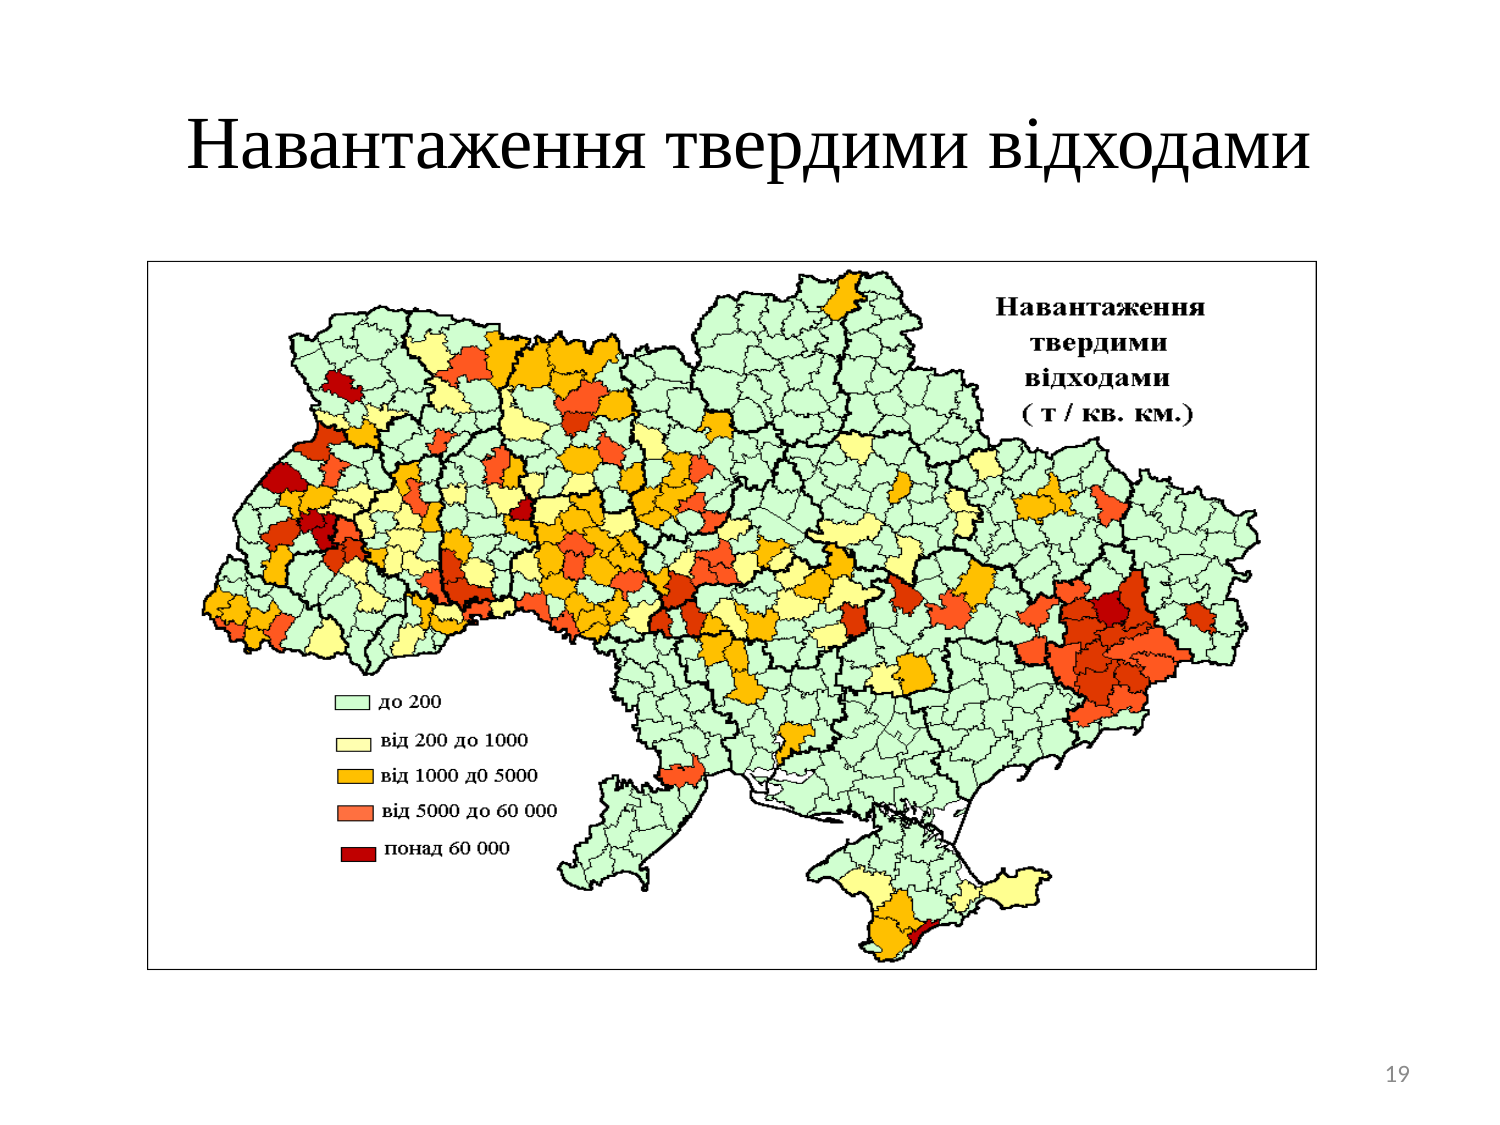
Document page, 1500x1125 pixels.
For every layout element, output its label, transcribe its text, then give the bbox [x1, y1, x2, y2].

title Навантаження твердими відходами [75, 45, 1425, 233]
slide_number 19 [1074, 1042, 1425, 1103]
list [147, 231, 1318, 1000]
